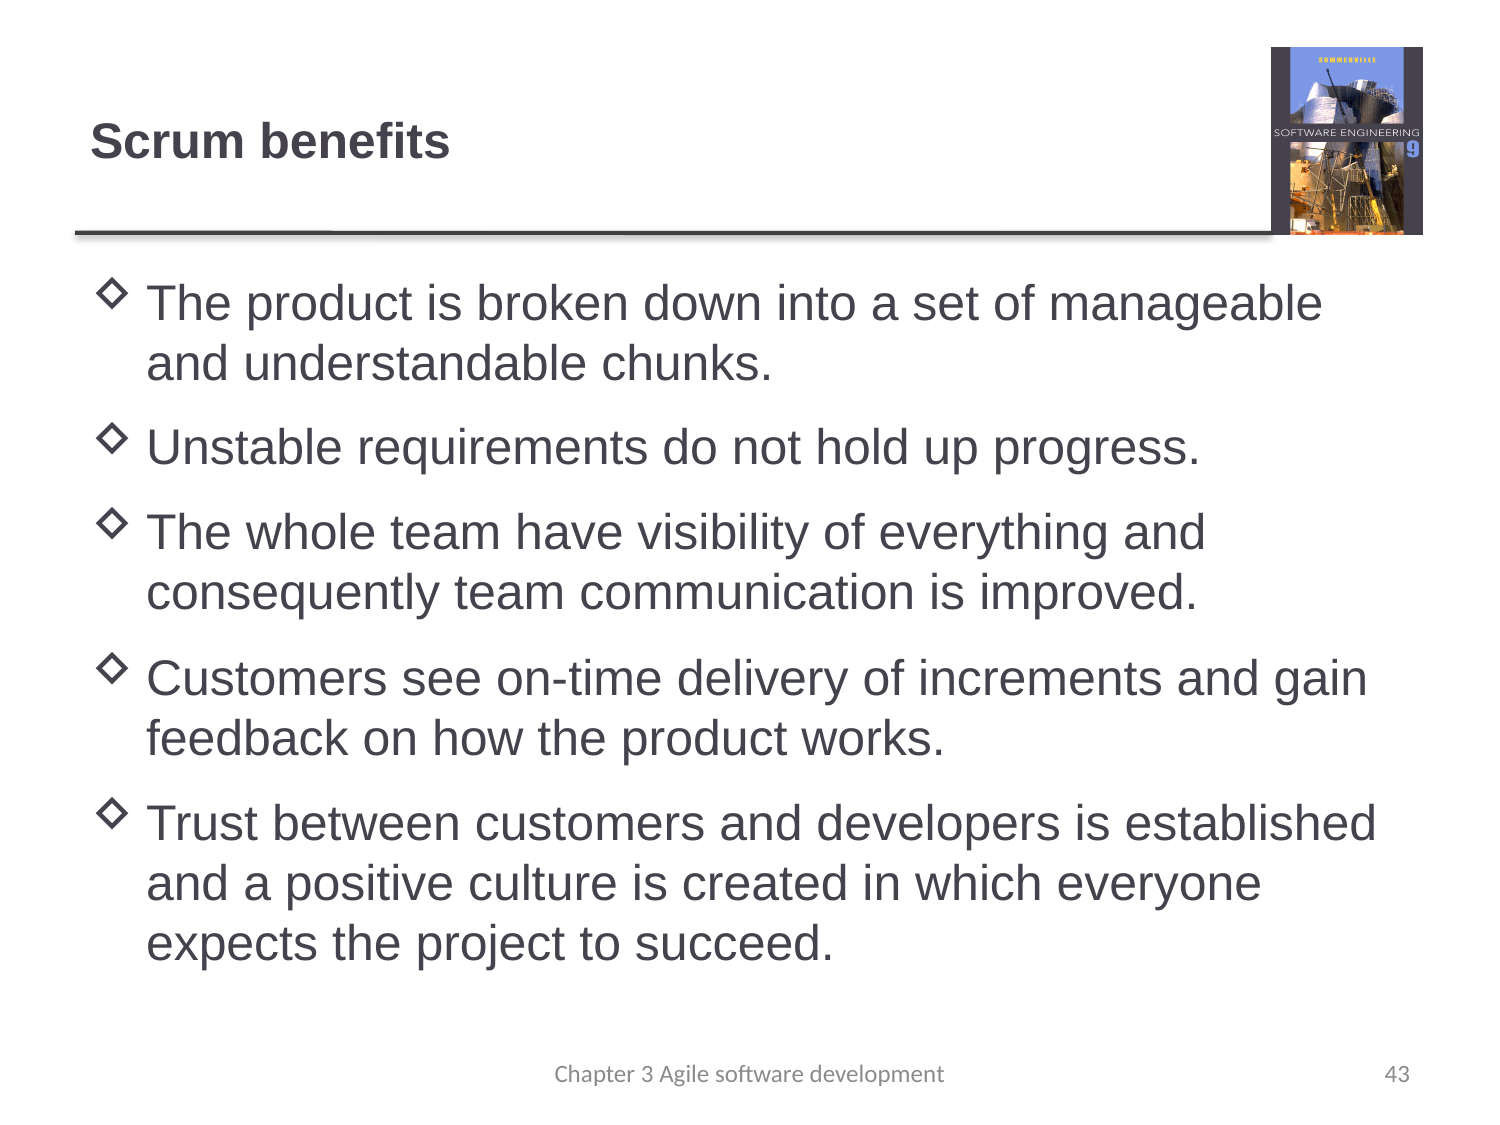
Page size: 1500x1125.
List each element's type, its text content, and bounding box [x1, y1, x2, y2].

title Scrum benefits [74, 44, 1272, 233]
footer Chapter 3 Agile software development [512, 1042, 988, 1103]
slide_number 43 [1074, 1042, 1425, 1103]
list The product is broken down into a set of manageable and understandable chunks. Unstable requirements do not hold up progress. The whole team have visibility of everything and consequently team communication is improved. Customers see on-time delivery of increments and gain feedback on how the product works. Trust between customers and developers is established and a positive culture is created in which everyone expects the project to succeed. [75, 262, 1425, 1005]
picture [1272, 47, 1423, 235]
